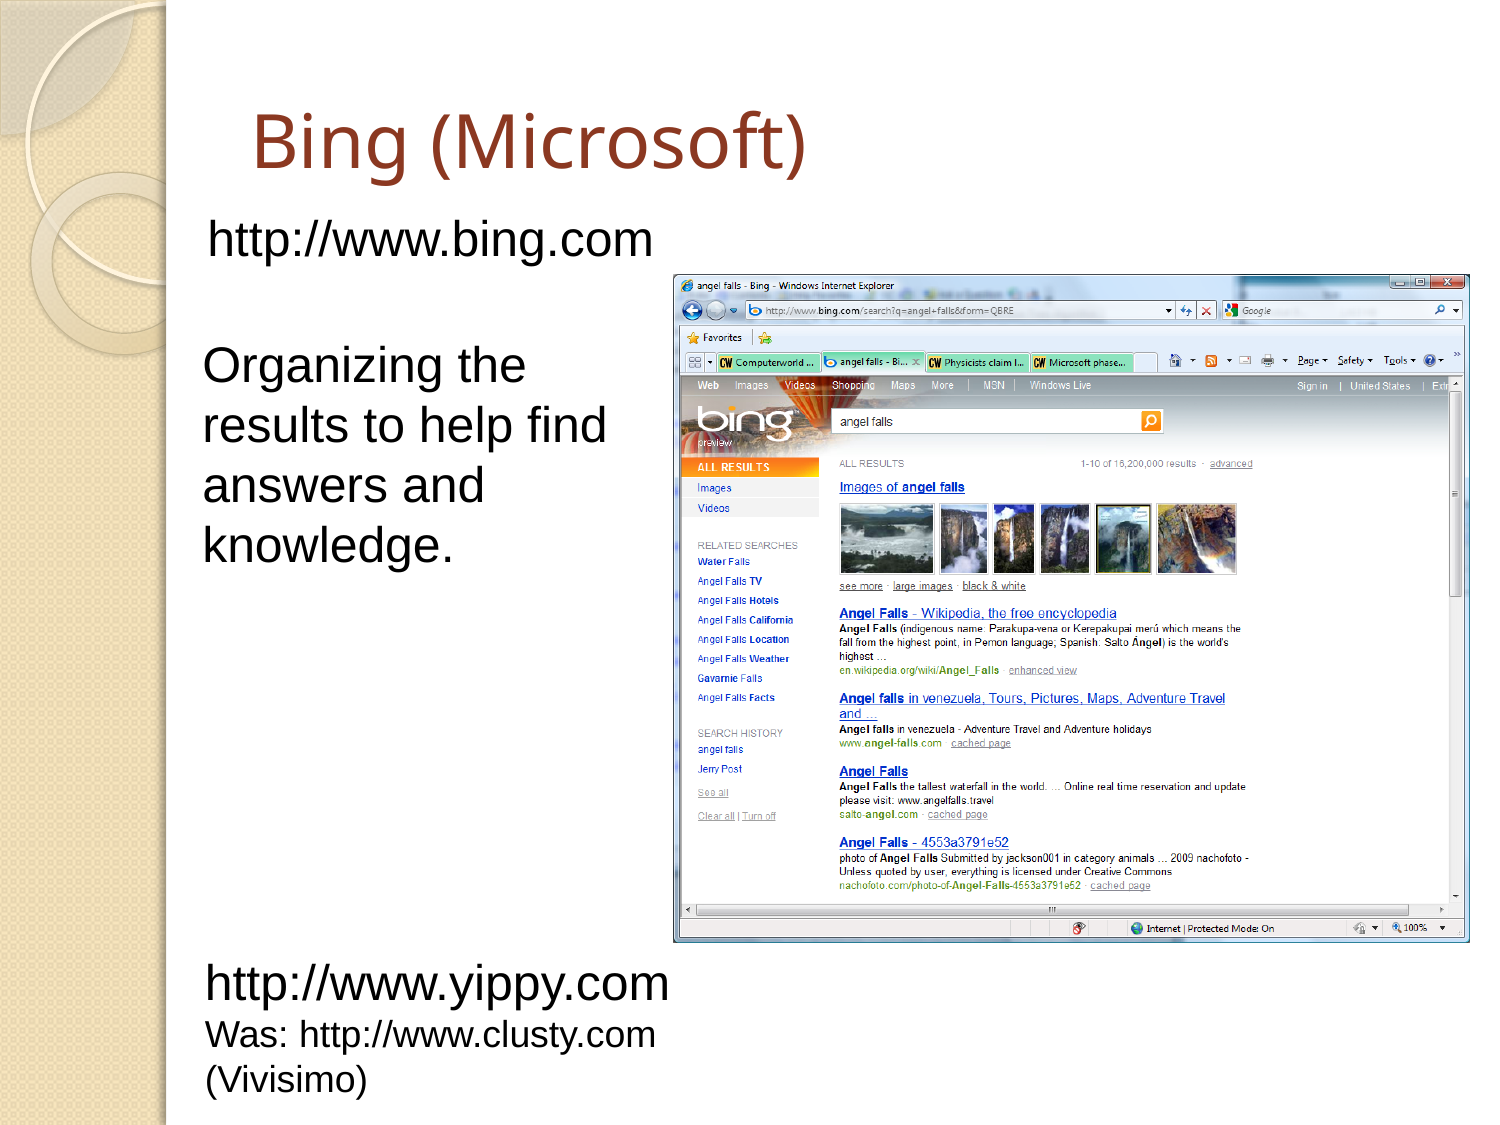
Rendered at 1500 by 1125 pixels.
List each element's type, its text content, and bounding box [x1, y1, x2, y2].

text_box Organizing the results to help find answers and knowledge. [187, 324, 663, 580]
title Bing (Microsoft) [235, 45, 1466, 233]
picture [673, 274, 1470, 944]
text_box http://www.bing.com [192, 199, 670, 274]
text_box http://www.yippy.com Was: http://www.clusty.com (Vivisimo) [189, 942, 686, 1108]
